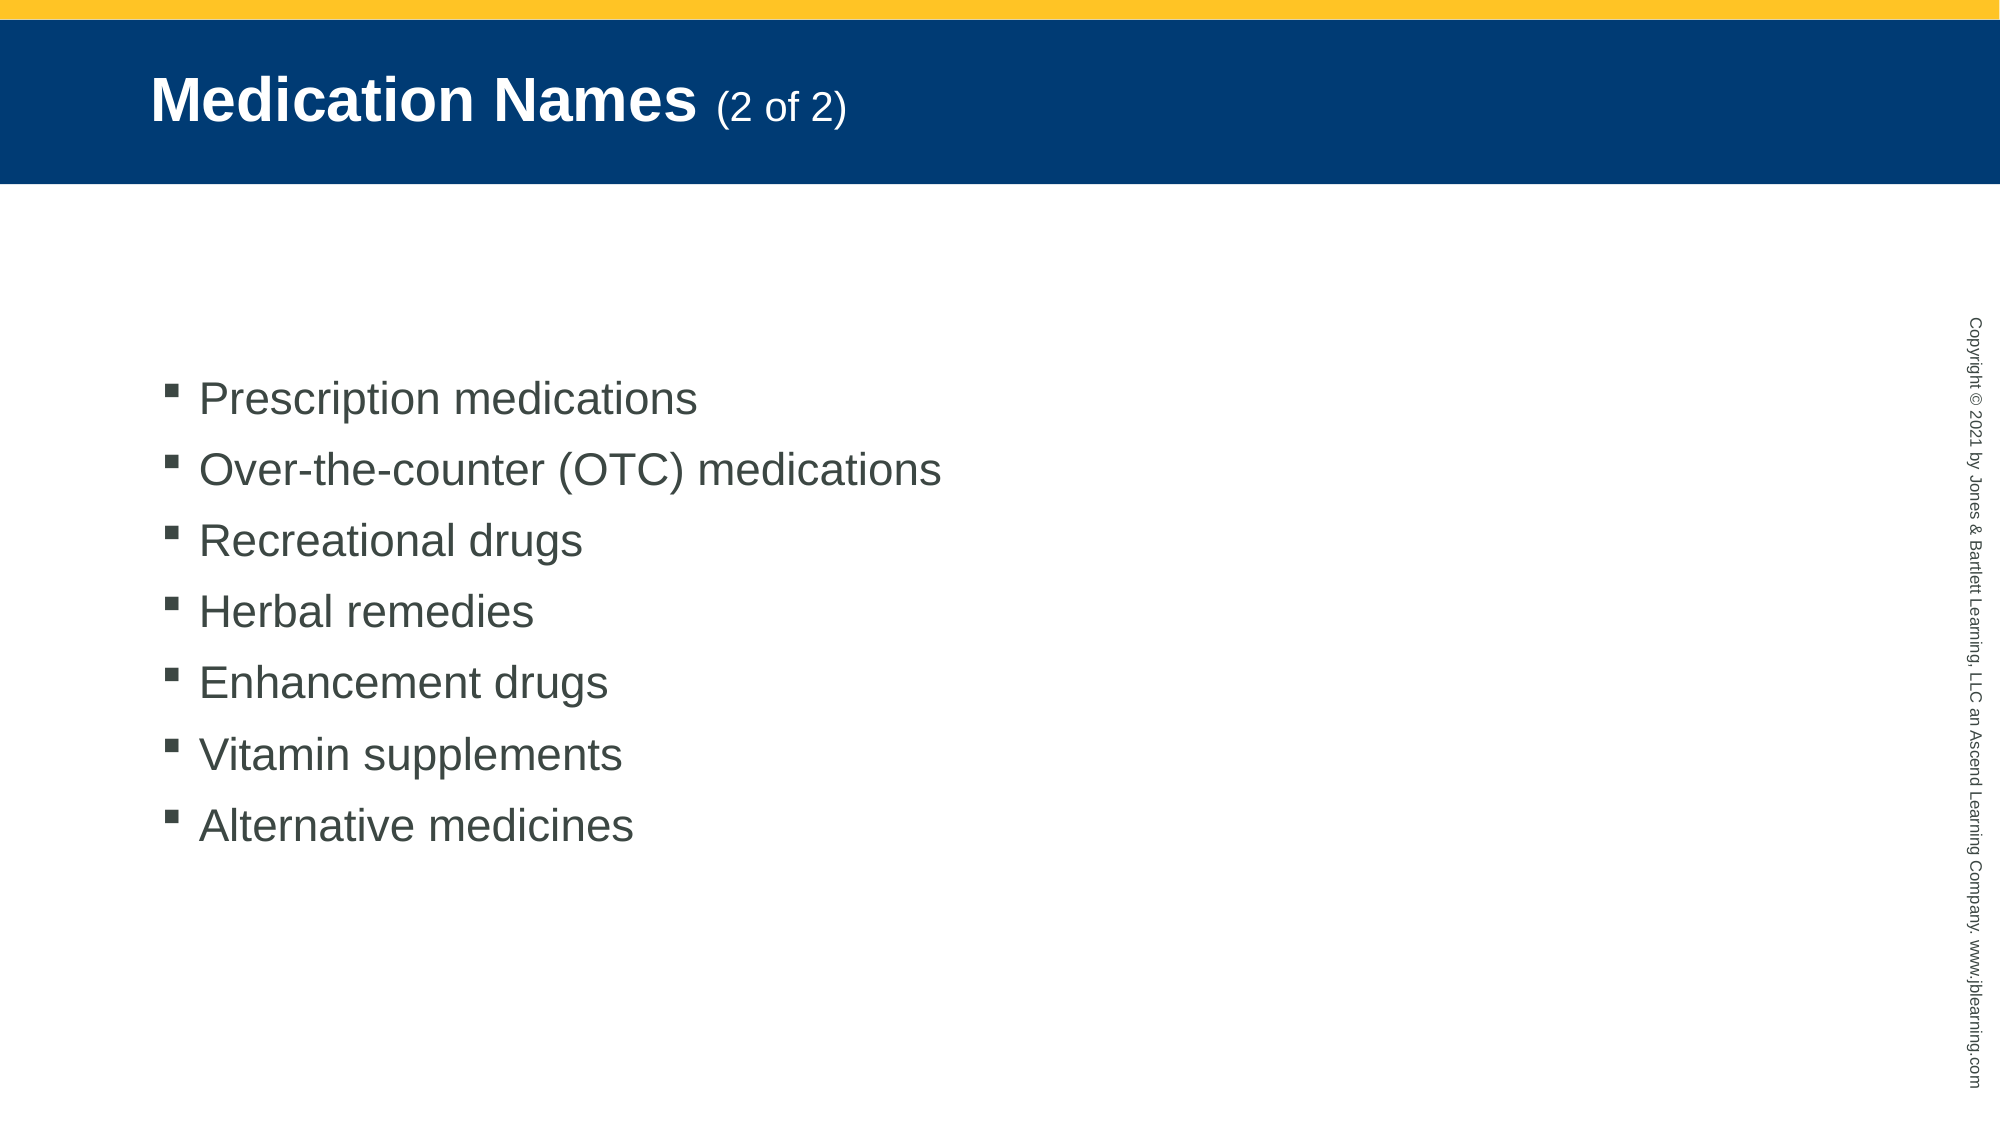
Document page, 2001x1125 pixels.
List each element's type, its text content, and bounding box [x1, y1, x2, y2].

list Prescription medications Over-the-counter (OTC) medications Recreational drugs Herbal remedies Enhancement drugs Vitamin supplements Alternative medicines [146, 361, 1859, 1016]
title Medication Names (2 of 2) [0, 19, 2000, 185]
